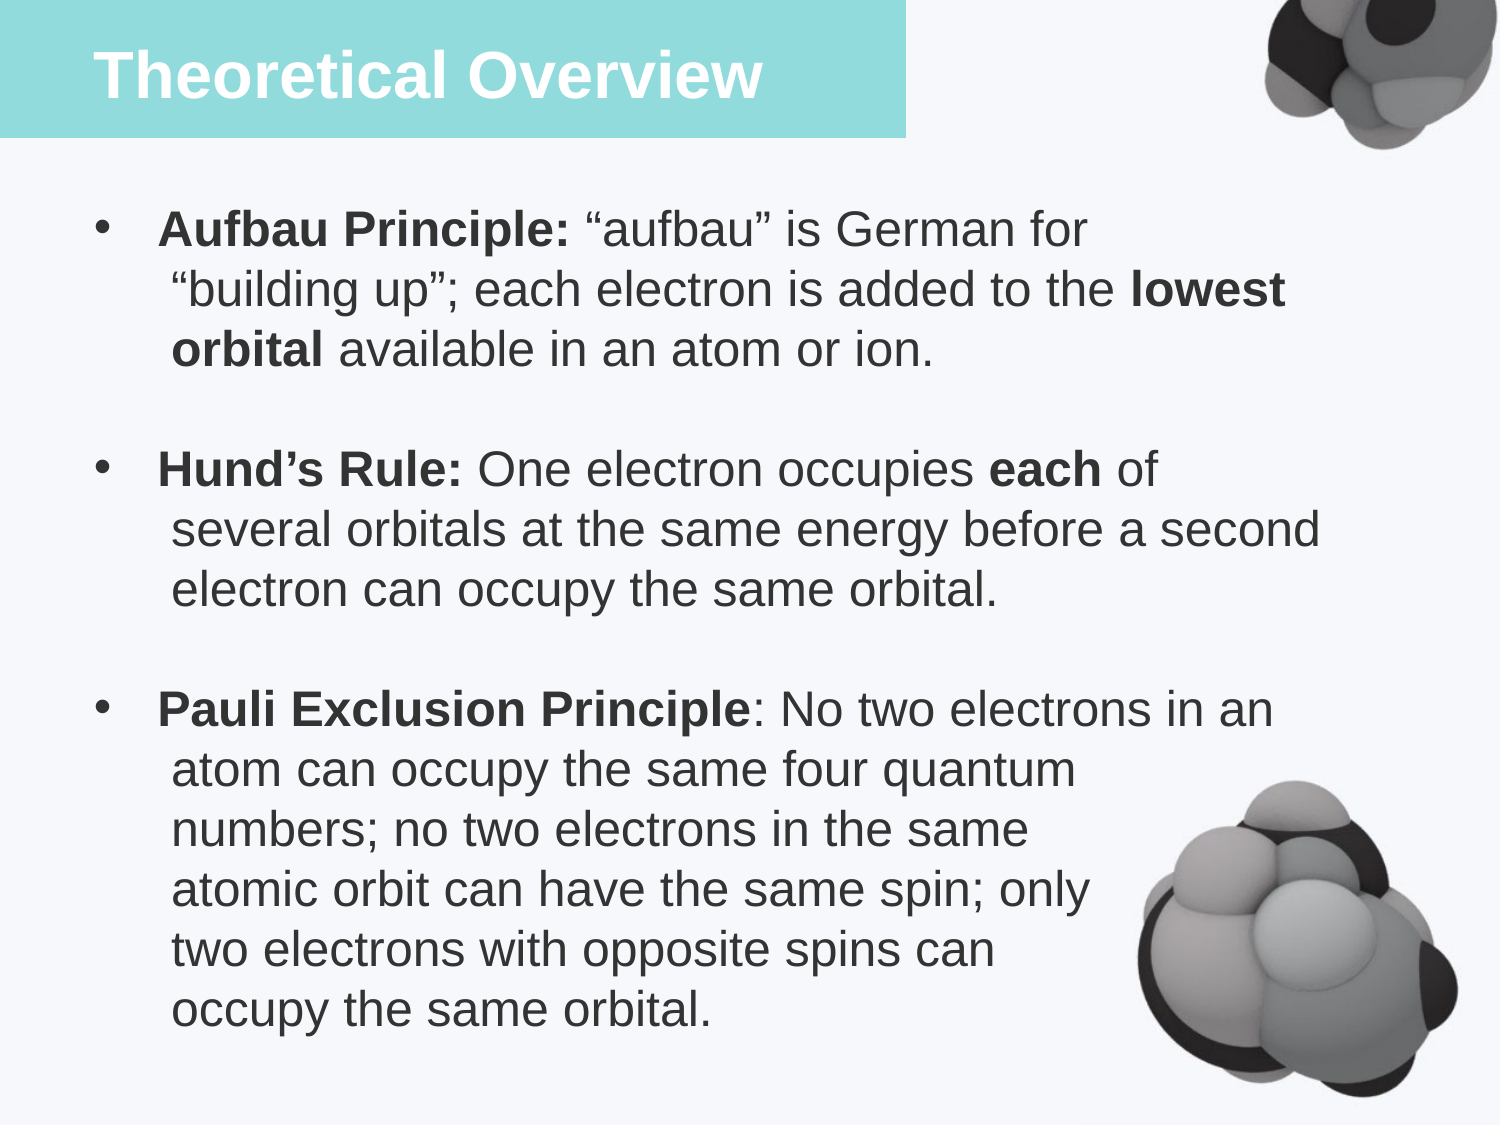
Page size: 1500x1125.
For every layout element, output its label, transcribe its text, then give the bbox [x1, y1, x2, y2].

text_box Theoretical Overview [79, 24, 892, 119]
text_box [0, 0, 906, 138]
text_box Aufbau Principle: “aufbau” is German for “building up”; each electron is added to the lowest orbital available in an atom or ion. Hund’s Rule: One electron occupies each of several orbitals at the same energy before a second electron can occupy the same orbital. Pauli Exclusion Principle: No two electrons in an atom can occupy the same four quantum numbers; no two electrons in the same atomic orbit can have the same spin; only two electrons with opposite spins can occupy the same orbital. [79, 189, 1489, 1045]
picture [1074, 0, 1500, 1125]
